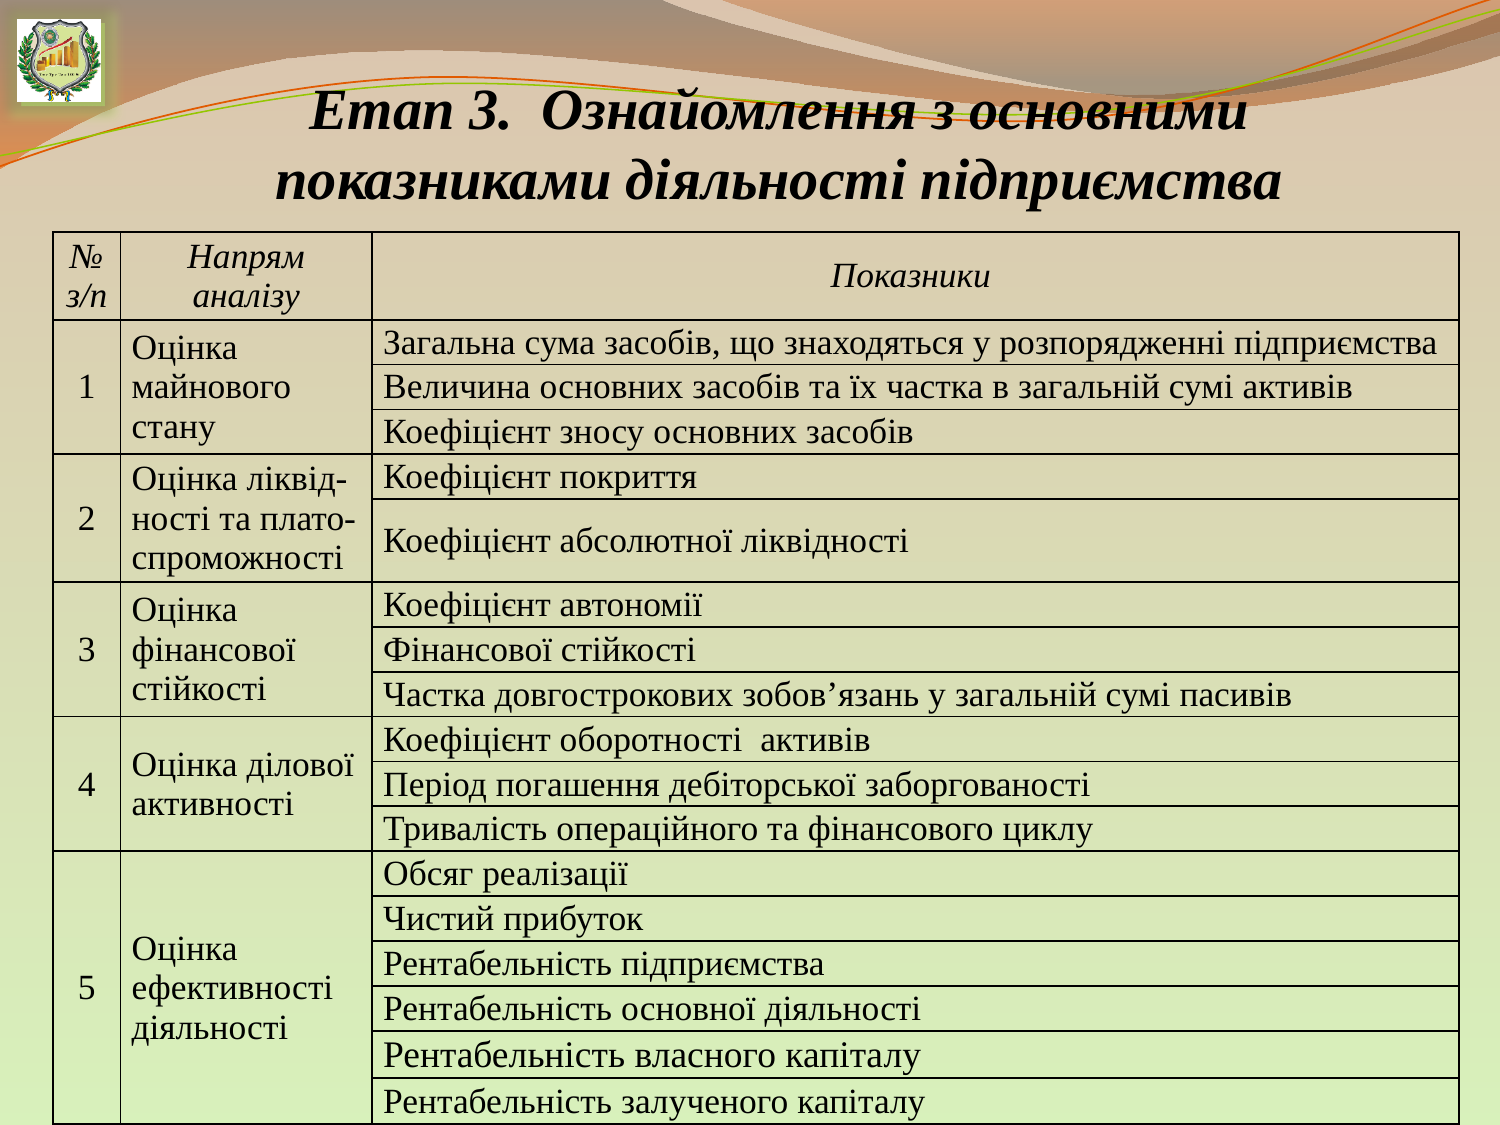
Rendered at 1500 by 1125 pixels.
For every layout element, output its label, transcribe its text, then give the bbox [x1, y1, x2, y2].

table_cell Коефіцієнт оборотності активів [373, 717, 1458, 761]
table_cell Коефіцієнт покриття [373, 455, 1458, 498]
table_cell Фінансової стійкості [373, 628, 1458, 671]
table_cell Рентабельність власного капіталу [373, 1032, 1458, 1077]
table_header № з/п [54, 233, 120, 319]
table_cell 5 [54, 852, 120, 1123]
table_cell Оцінка ліквід-ності та плато-спроможності [121, 455, 371, 581]
table_cell Тривалість операційного та фінансового циклу [373, 807, 1458, 850]
table_cell Величина основних засобів та їх частка в загальній сумі активів [373, 365, 1458, 409]
table_cell Обсяг реалізації [373, 852, 1458, 895]
table_cell 2 [54, 455, 120, 581]
text_box Етап 3. Ознайомлення з основними показниками діяльності підприємства [159, 63, 1400, 219]
table_cell Рентабельність залученого капіталу [373, 1079, 1458, 1123]
table_cell 3 [54, 583, 120, 716]
table_cell Коефіцієнт зносу основних засобів [373, 410, 1458, 453]
table_cell Загальна сума засобів, що знаходяться у розпорядженні підприємства [373, 321, 1458, 364]
table_header Показники [373, 233, 1458, 319]
table_cell Частка довгострокових зобов’язань у загальній сумі пасивів [373, 673, 1458, 716]
table_cell Період погашення дебіторської заборгованості [373, 762, 1458, 805]
table_cell Коефіцієнт абсолютної ліквідності [373, 500, 1458, 581]
table_header Напрям аналізу [121, 233, 371, 319]
table_cell Рентабельність основної діяльності [373, 987, 1458, 1030]
table_cell 4 [54, 717, 120, 850]
table_cell Коефіцієнт автономії [373, 583, 1458, 626]
table_cell Оцінка ефективності діяльності [121, 852, 371, 1123]
table_cell Оцінка майнового стану [121, 321, 371, 453]
table_cell 1 [54, 321, 120, 453]
table_cell Рентабельність підприємства [373, 942, 1458, 985]
picture [17, 18, 101, 102]
table_cell Чистий прибуток [373, 897, 1458, 940]
table_cell Оцінка ділової активності [121, 717, 371, 850]
table_cell Оцінка фінансової стійкості [121, 583, 371, 716]
